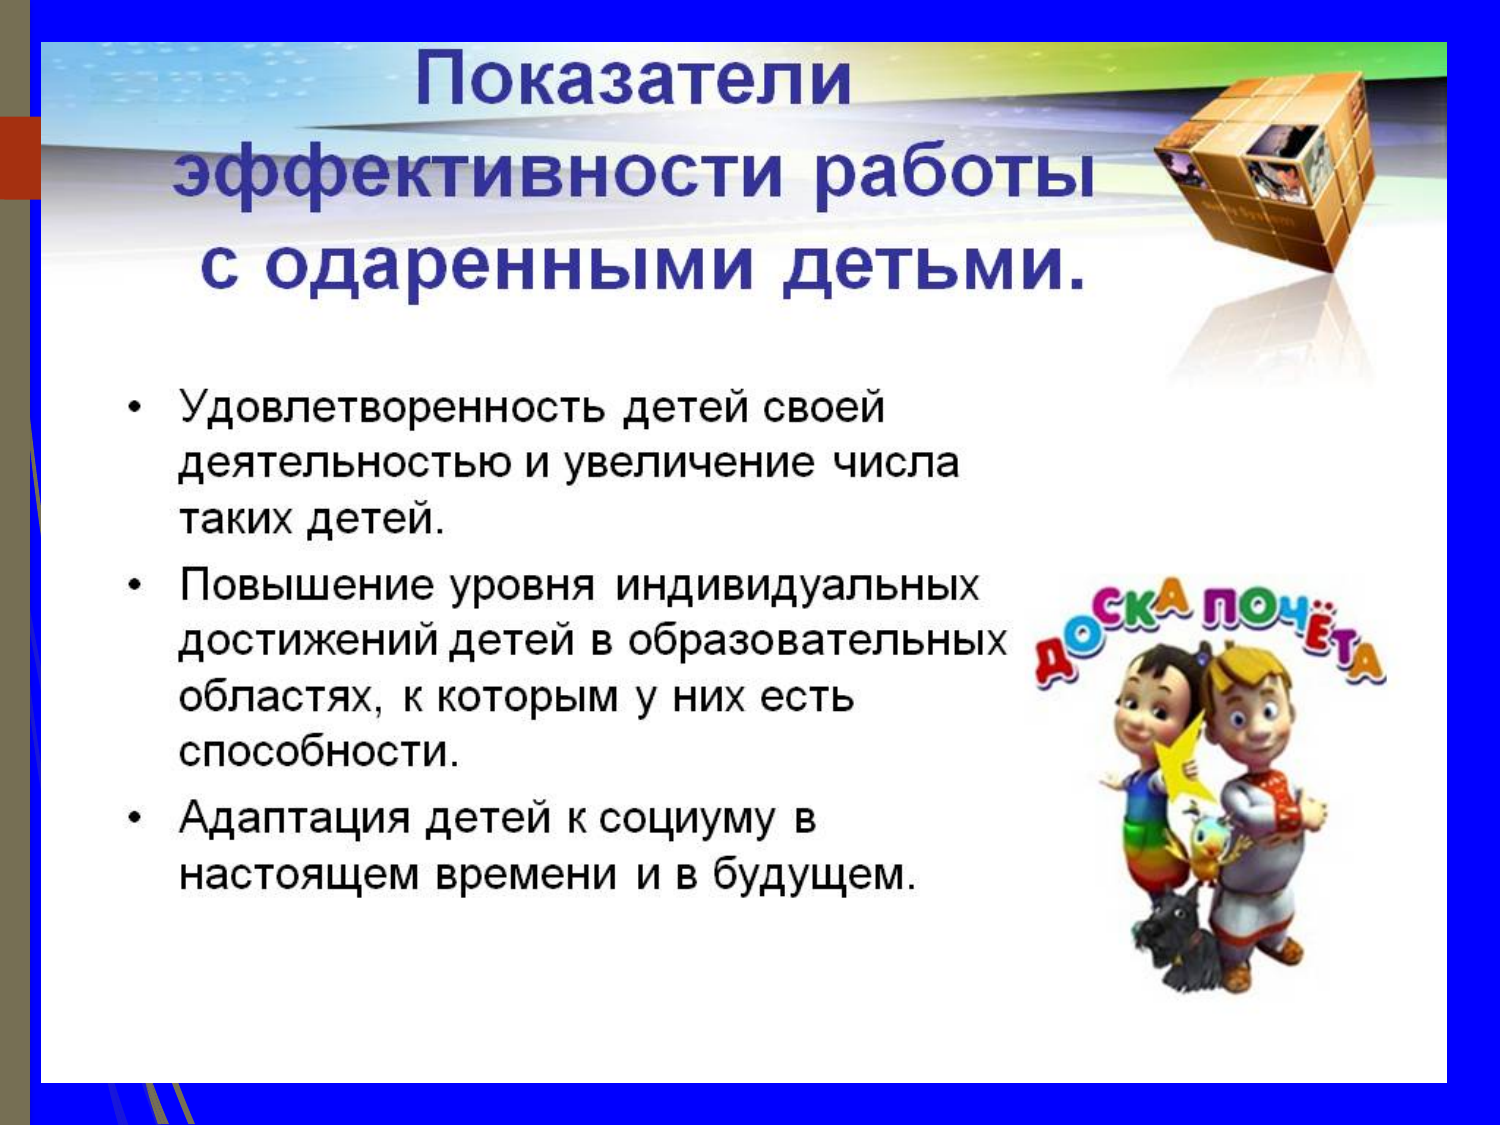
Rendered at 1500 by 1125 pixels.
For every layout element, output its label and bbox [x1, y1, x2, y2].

picture [40, 42, 1448, 1083]
